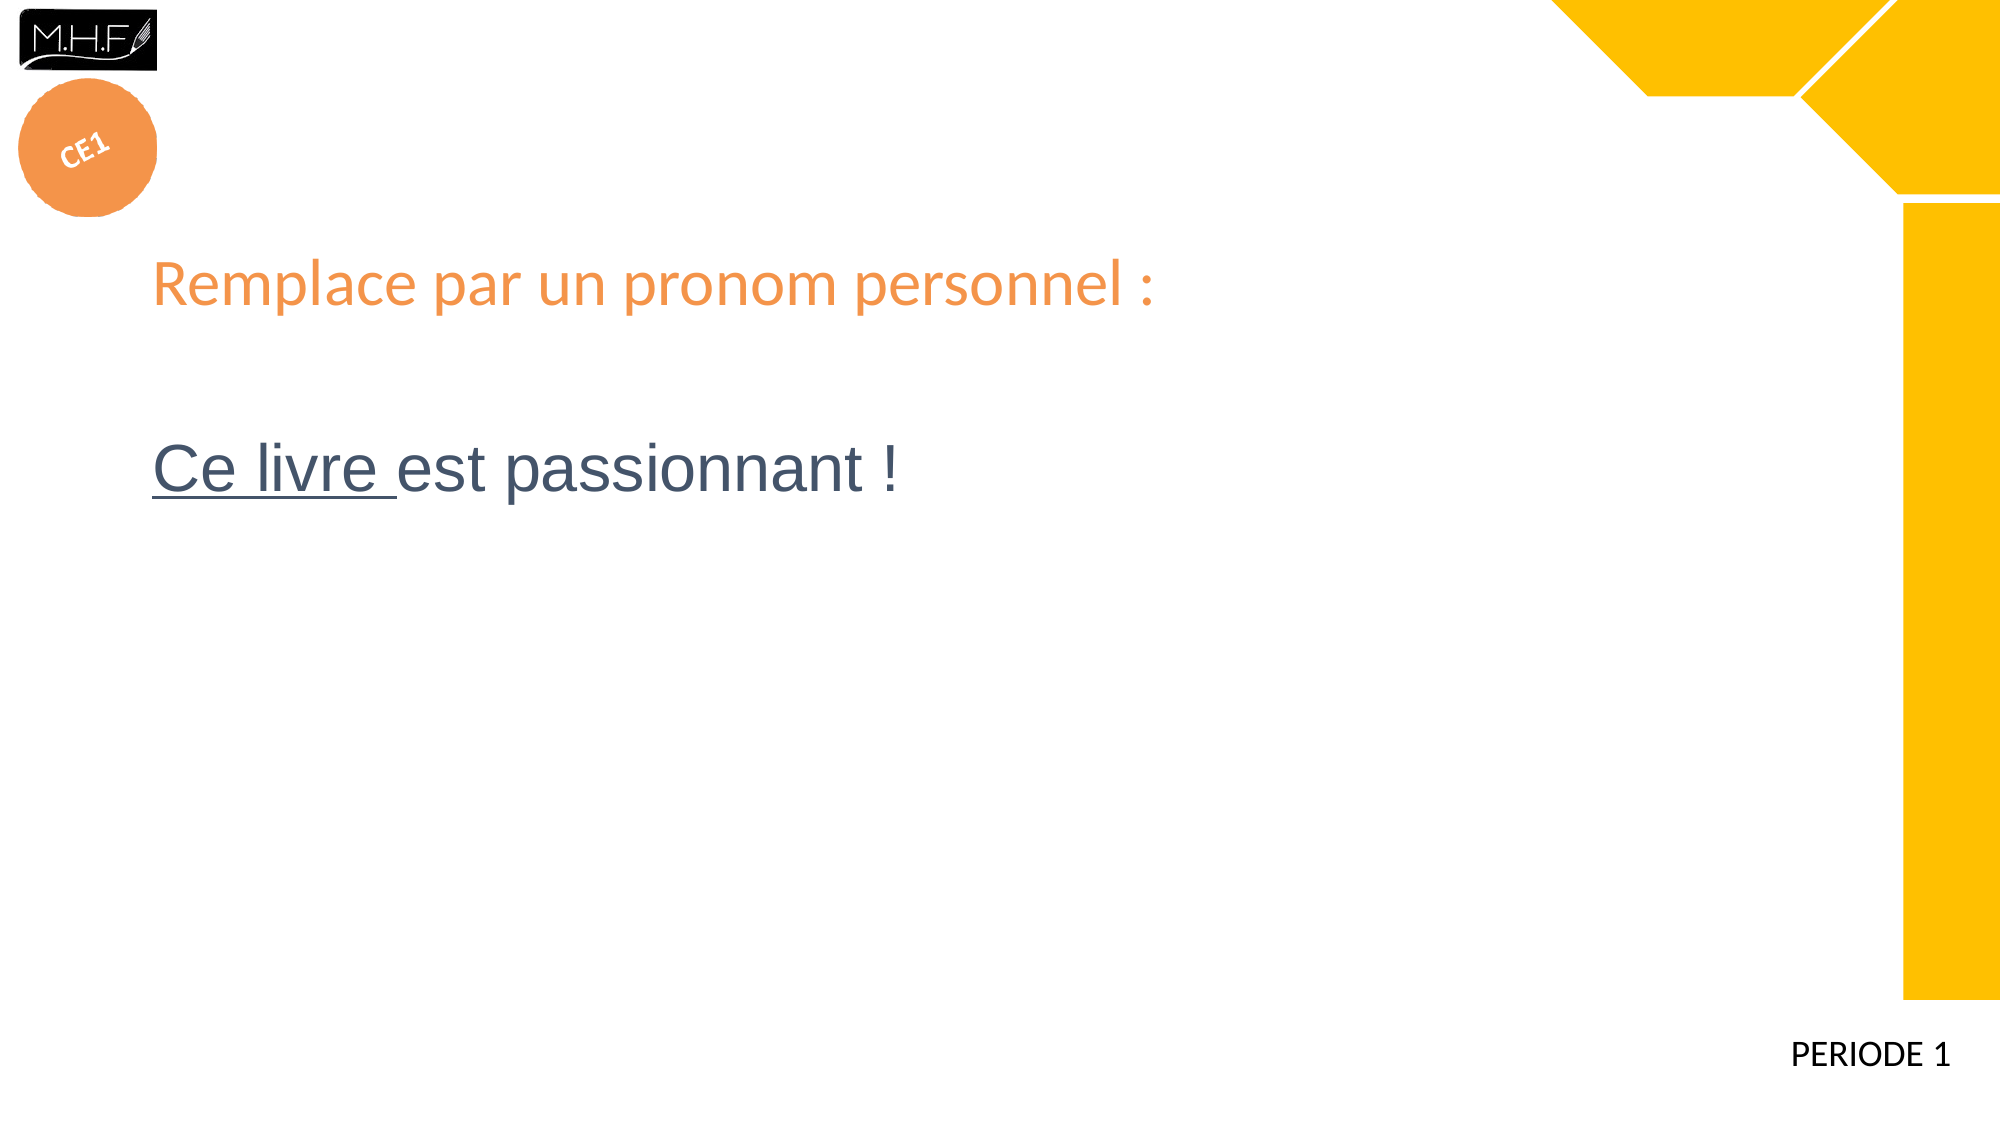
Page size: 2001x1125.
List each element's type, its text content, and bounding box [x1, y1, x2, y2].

text_box [1902, 202, 2000, 1001]
text_box [1549, 0, 1892, 98]
picture [18, 78, 157, 218]
text_box PERIODE 1 [1362, 1021, 1967, 1082]
picture [16, 7, 157, 74]
list Remplace par un pronom personnel : Ce livre est passionnant ! [137, 240, 1863, 1014]
text_box [1799, 0, 2000, 196]
